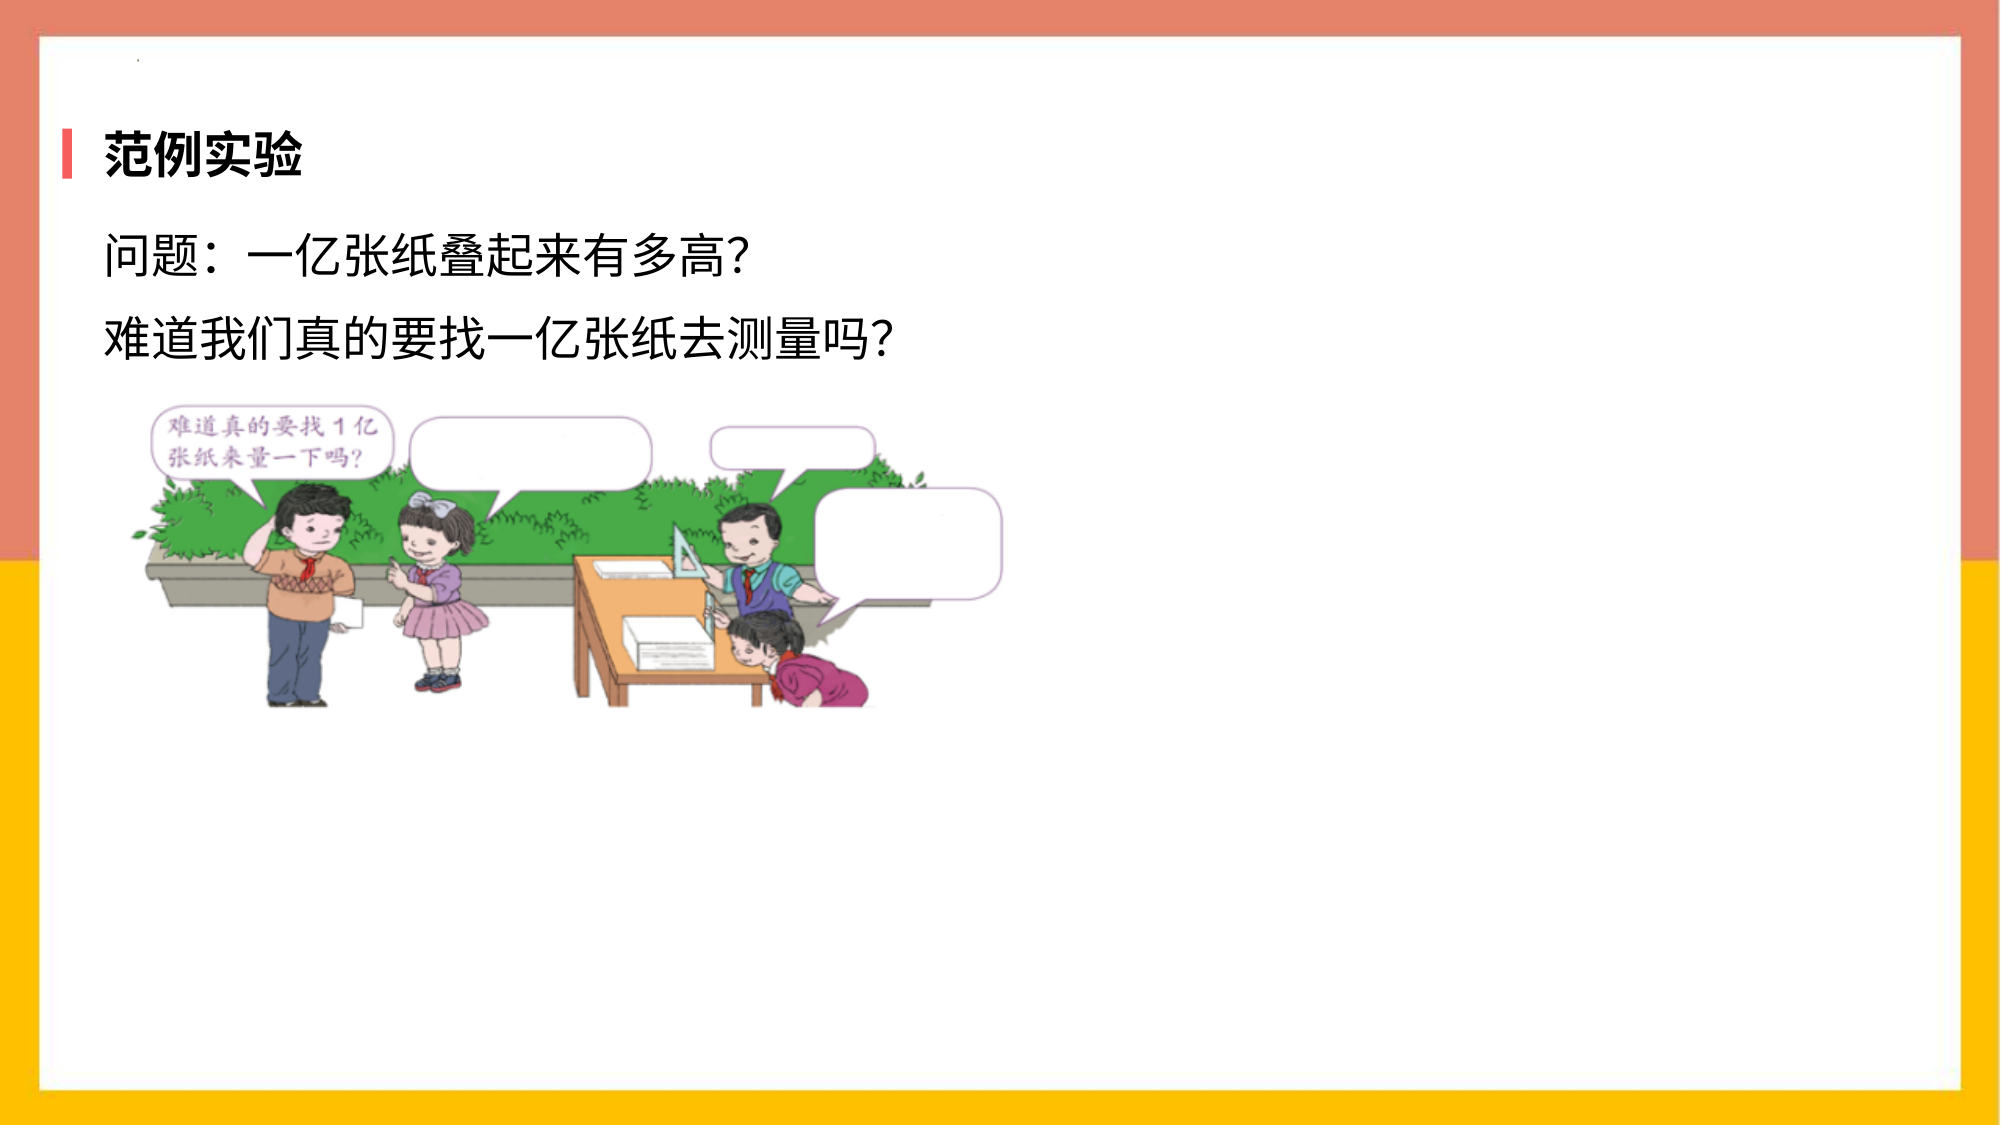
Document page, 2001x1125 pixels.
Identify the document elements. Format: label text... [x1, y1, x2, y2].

picture [0, 0, 2001, 1125]
text_box [100, 393, 1016, 719]
text_box 范例实验 [103, 108, 1499, 184]
text_box 难道我们真的要找一亿张纸去测量吗？ [103, 294, 1499, 366]
text_box 问题：一亿张纸叠起来有多高？ [103, 211, 1499, 284]
text_box [62, 128, 72, 179]
